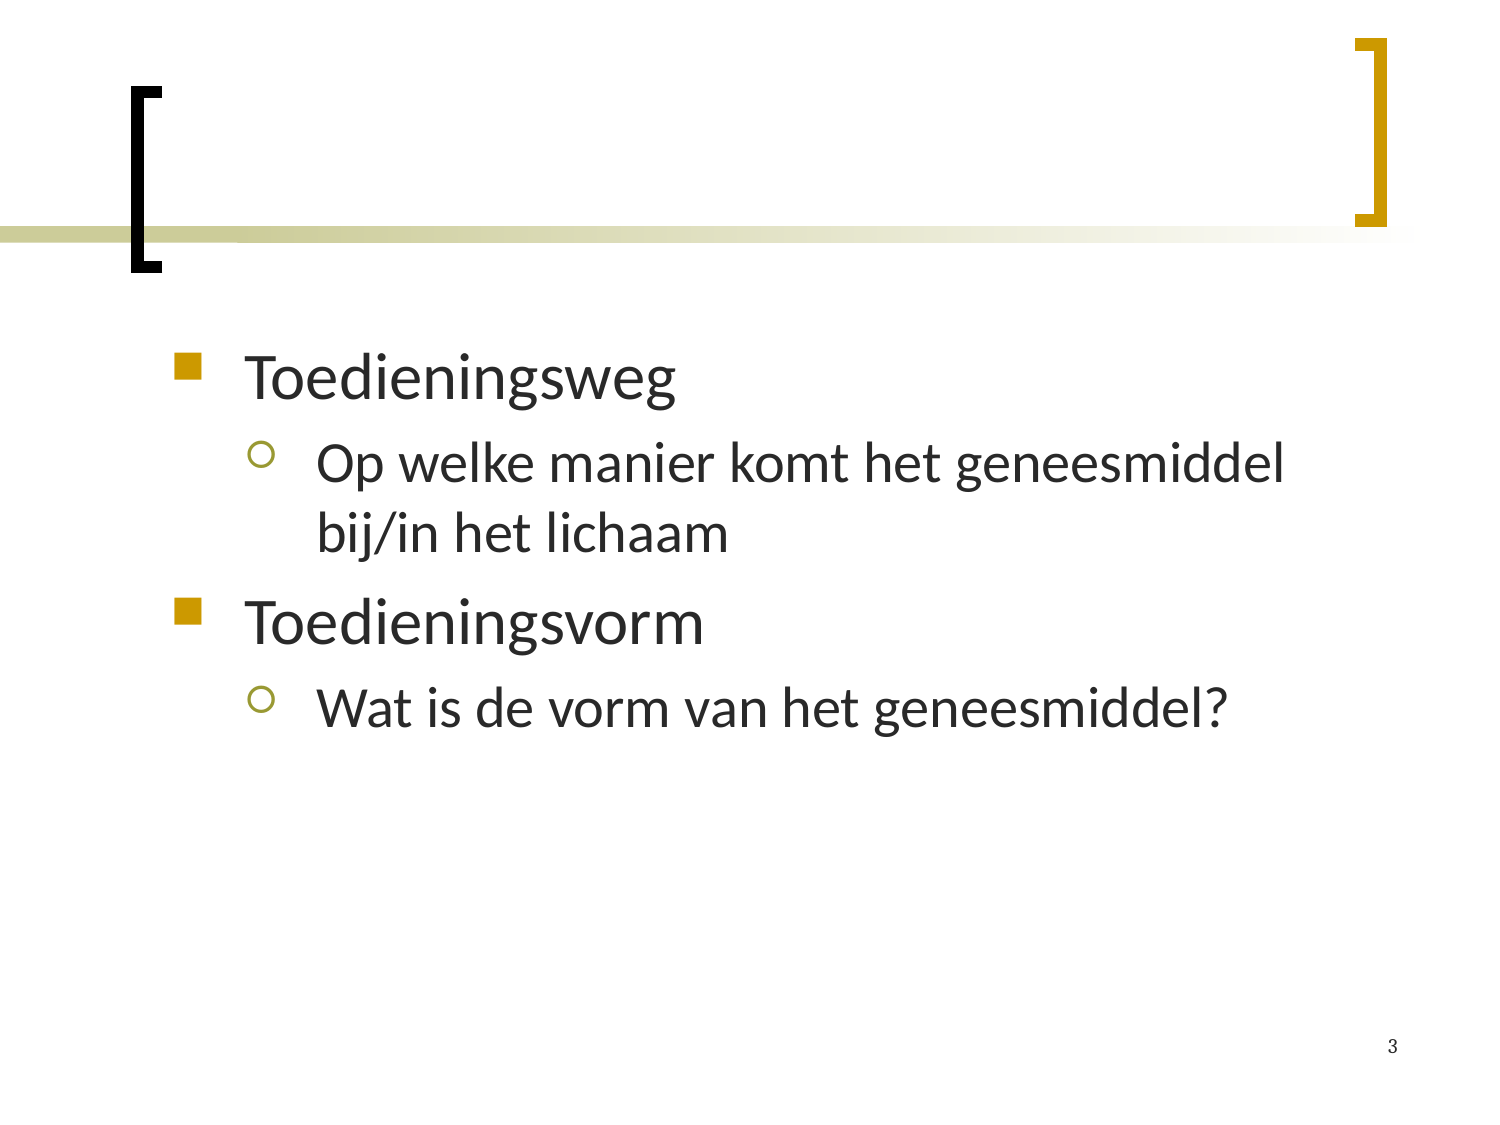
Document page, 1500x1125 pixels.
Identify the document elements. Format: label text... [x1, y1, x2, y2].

slide_number 3 [1099, 1024, 1413, 1101]
list Toedieningsweg Op welke manier komt het geneesmiddel bij/in het lichaam Toedieningsvorm Wat is de vorm van het geneesmiddel? [155, 324, 1413, 1000]
